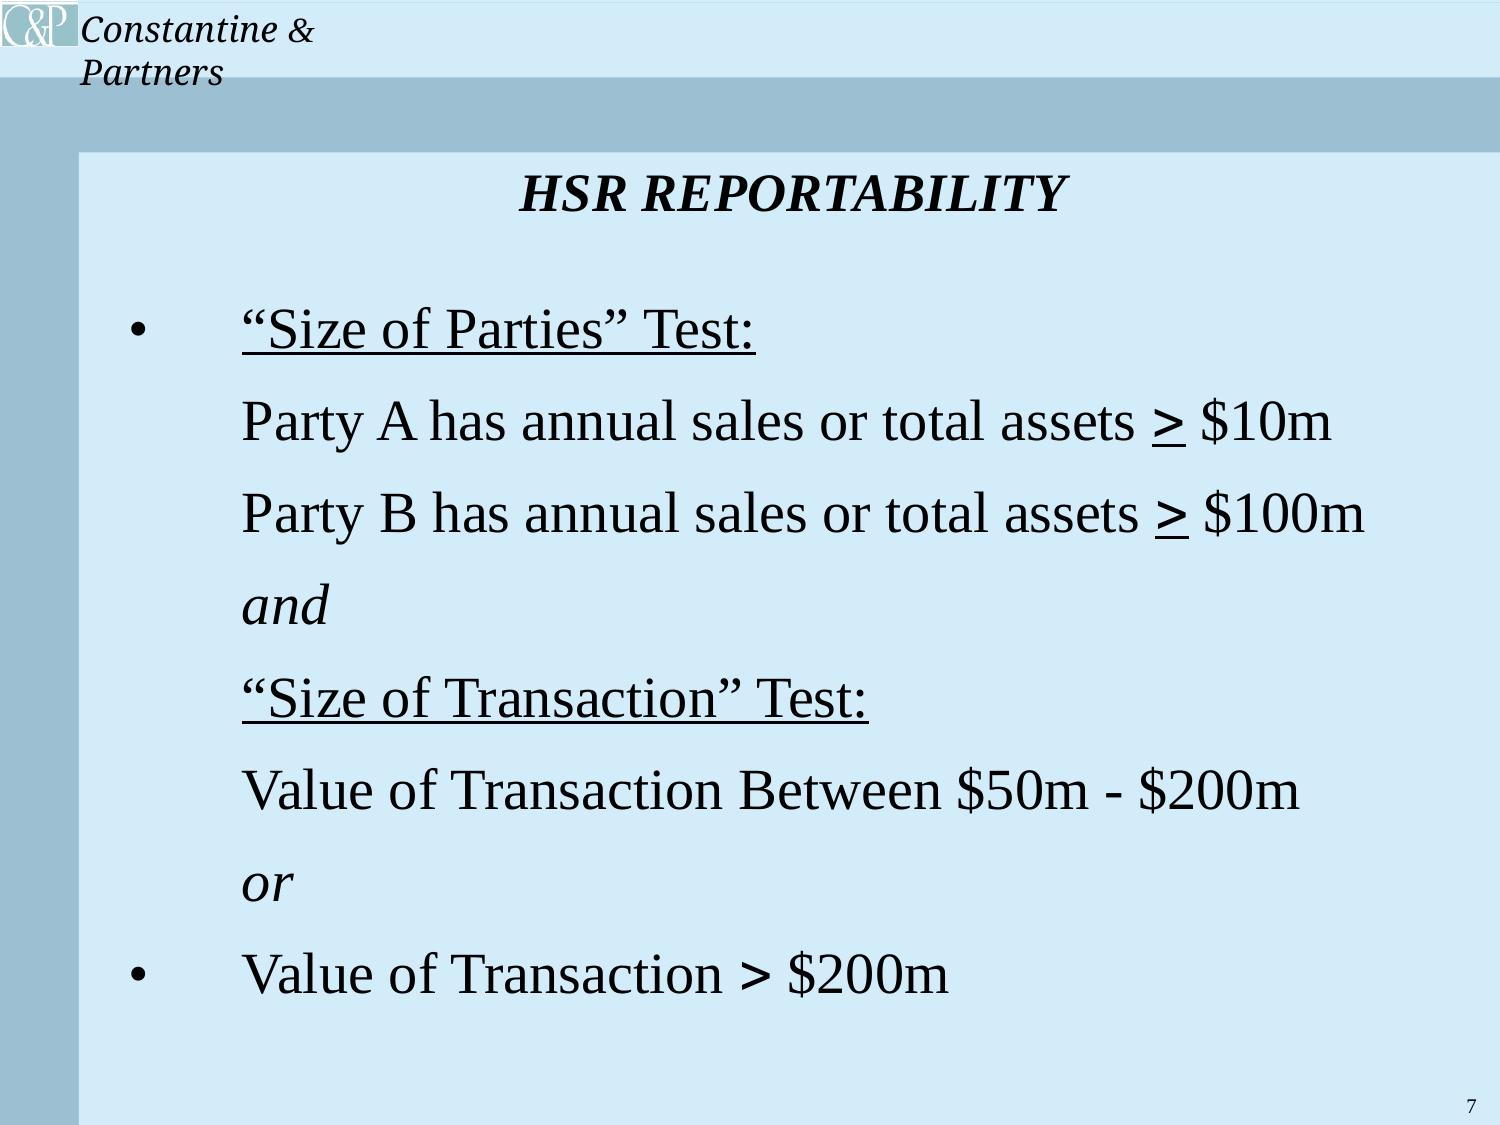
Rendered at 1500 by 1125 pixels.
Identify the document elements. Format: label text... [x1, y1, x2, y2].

text_box • “Size of Parties” Test: Party A has annual sales or total assets  $10m Party B has annual sales or total assets  $100m and “Size of Transaction” Test: Value of Transaction Between $50m - $200m or • Value of Transaction  $200m [74, 290, 1500, 1014]
text_box HSR REPORTABILITY [87, 149, 1500, 230]
